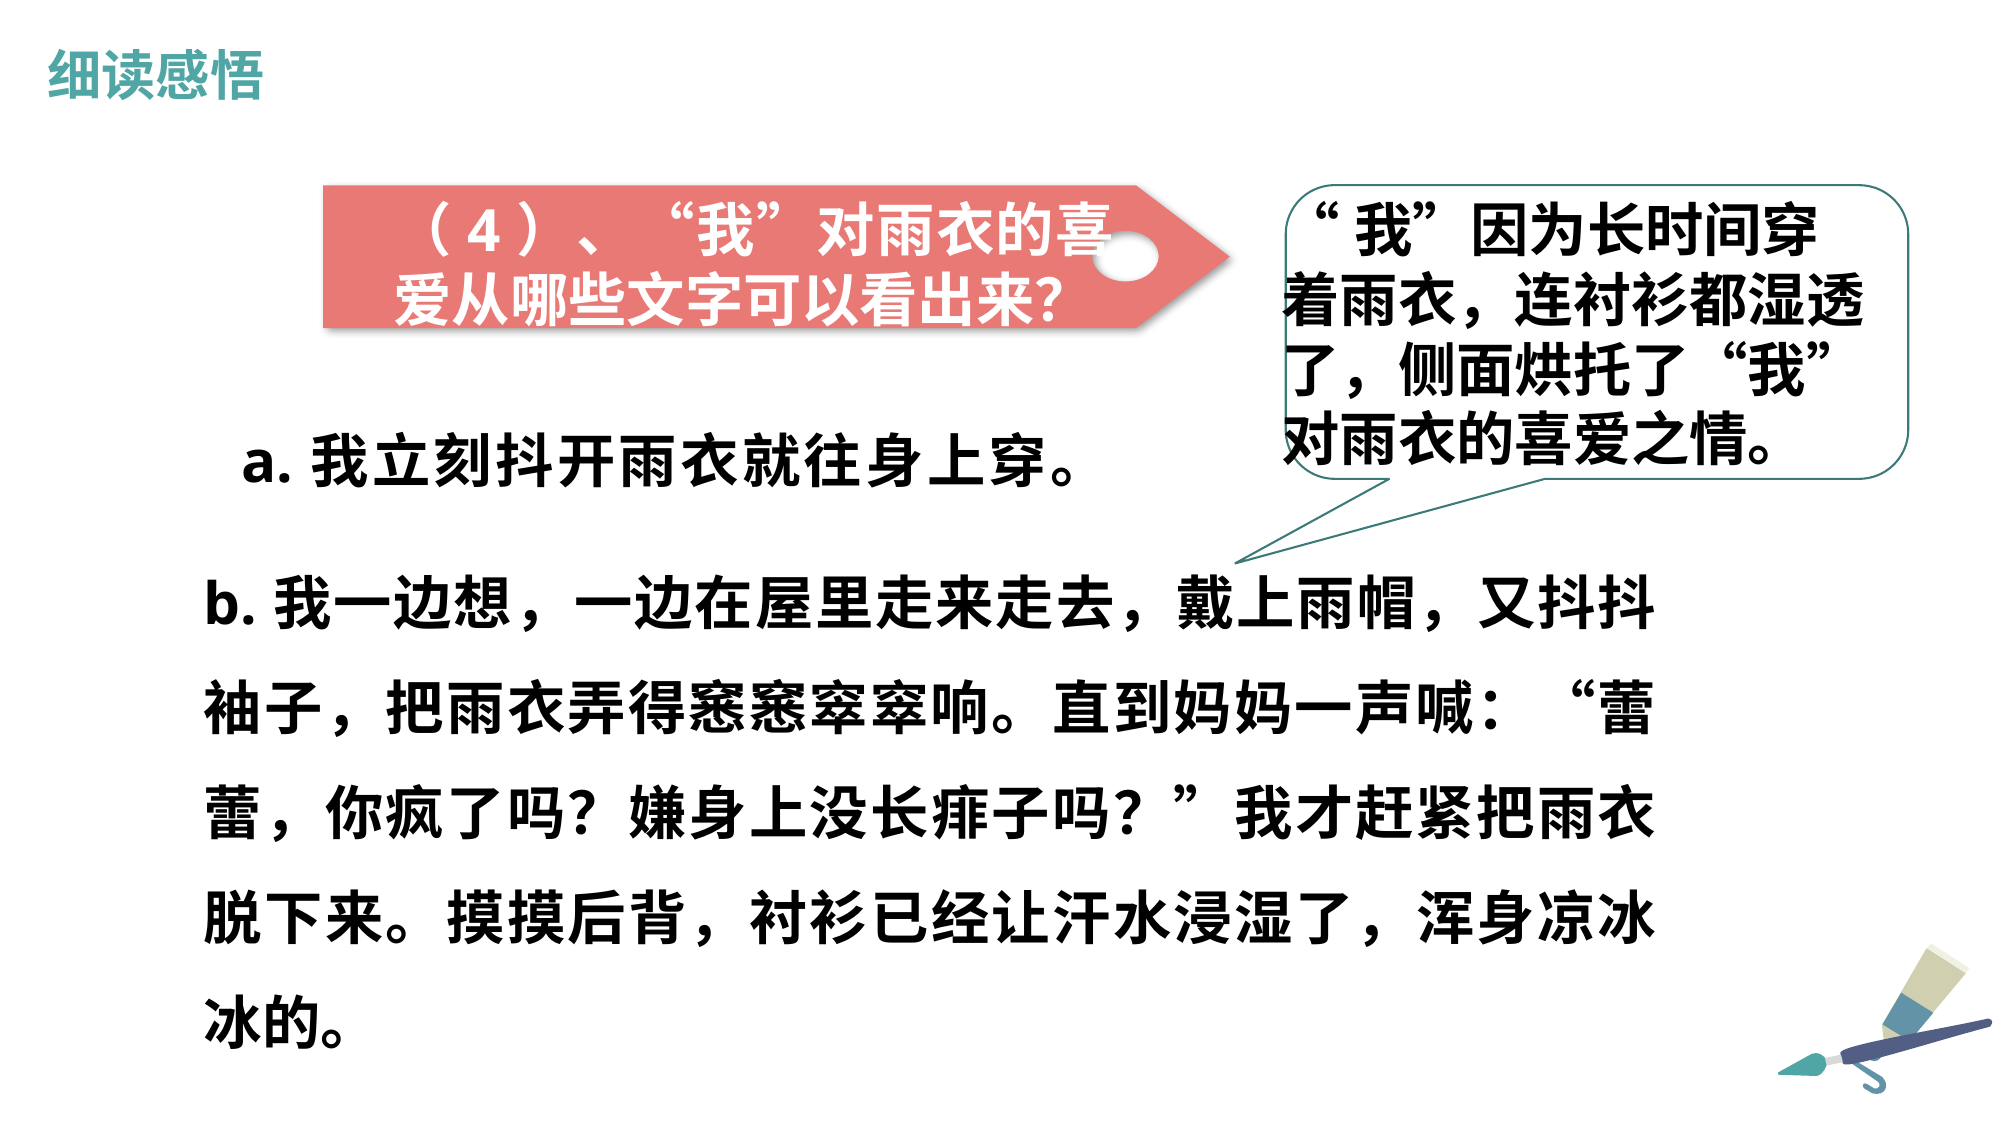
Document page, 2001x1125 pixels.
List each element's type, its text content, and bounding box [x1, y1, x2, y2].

text_box [321, 184, 1232, 330]
text_box 细读感悟 [32, 33, 347, 114]
text_box a.我立刻抖开雨衣就往身上穿。 [226, 416, 1066, 502]
text_box [1890, 194, 1910, 470]
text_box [1811, 945, 1974, 1125]
text_box b.我一边想，一边在屋里走来走去，戴上雨帽，又抖抖袖子，把雨衣弄得窸窸窣窣响。直到妈妈一声喊：“蕾蕾，你疯了吗？嫌身上没长痱子吗？”我才赶紧把雨衣脱下来。摸摸后背，衬衫已经让汗水浸湿了，浑身凉冰冰的。 [189, 523, 1671, 1064]
text_box （4）、“我”对雨衣的喜爱从哪些文字可以看出来？ [379, 185, 1129, 340]
text_box “我”因为长时间穿着雨衣，连衬衫都湿透了，侧面烘托了“我”对雨衣的喜爱之情。 [1267, 185, 1890, 480]
text_box [1234, 480, 1545, 565]
